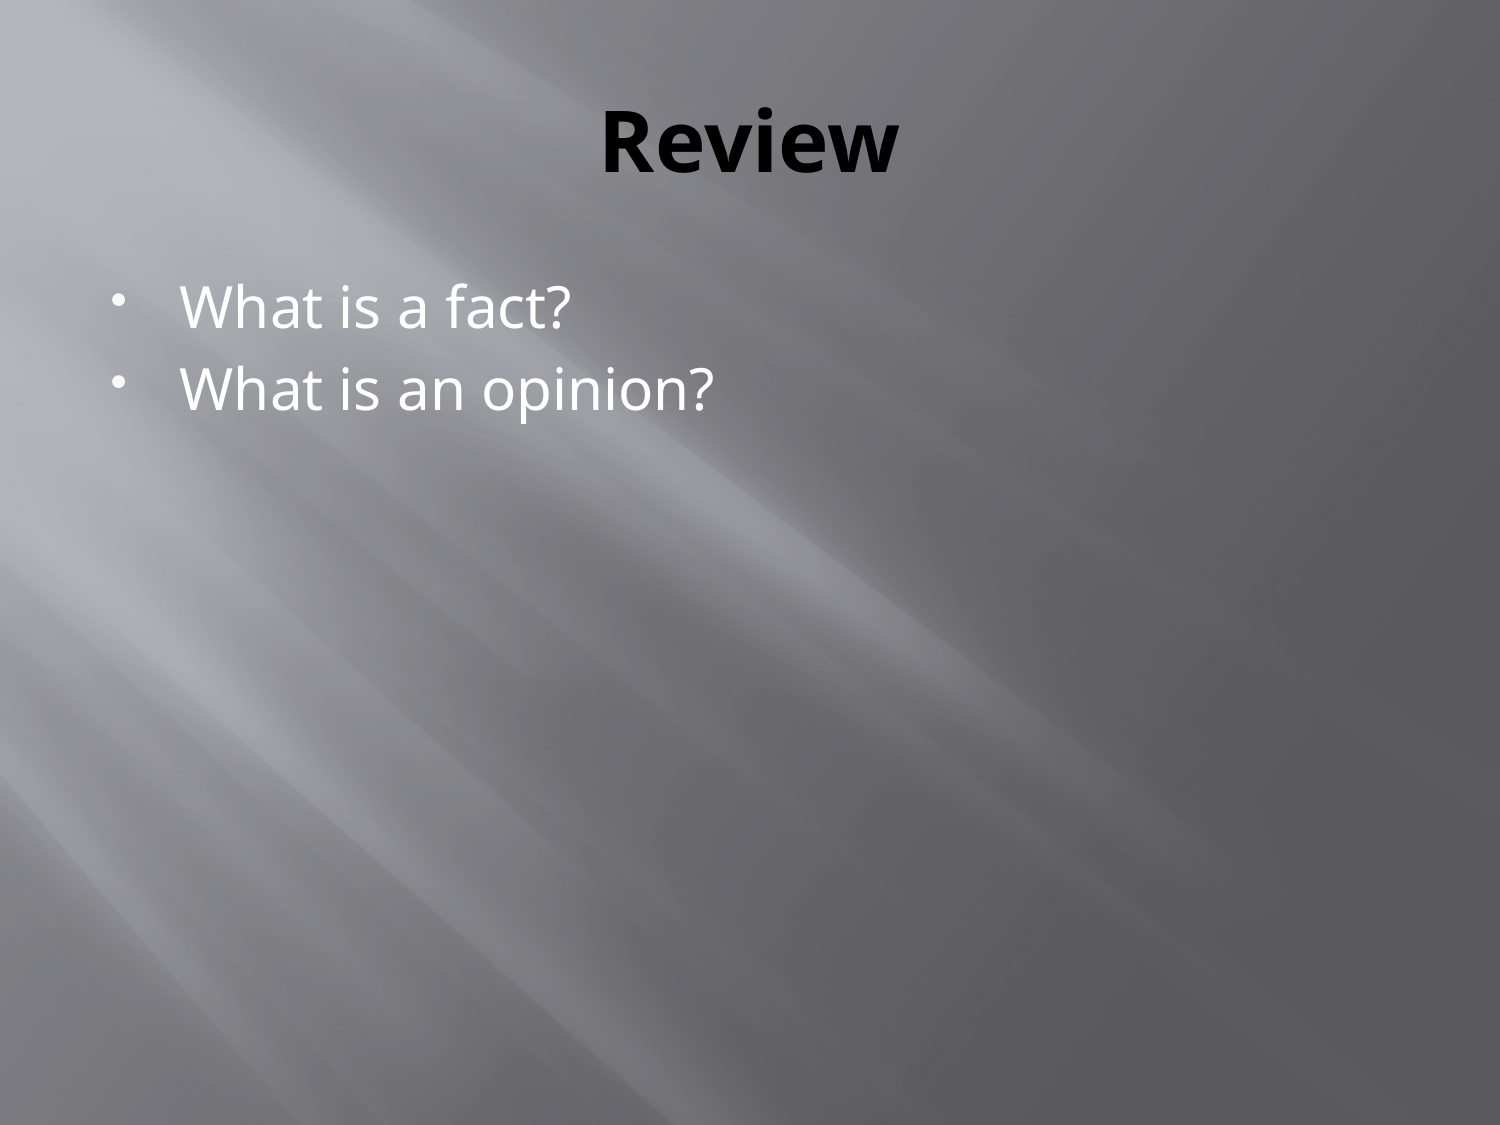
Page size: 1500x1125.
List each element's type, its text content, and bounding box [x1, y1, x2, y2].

title Review [75, 45, 1425, 233]
list What is a fact? What is an opinion? [75, 262, 1425, 1035]
